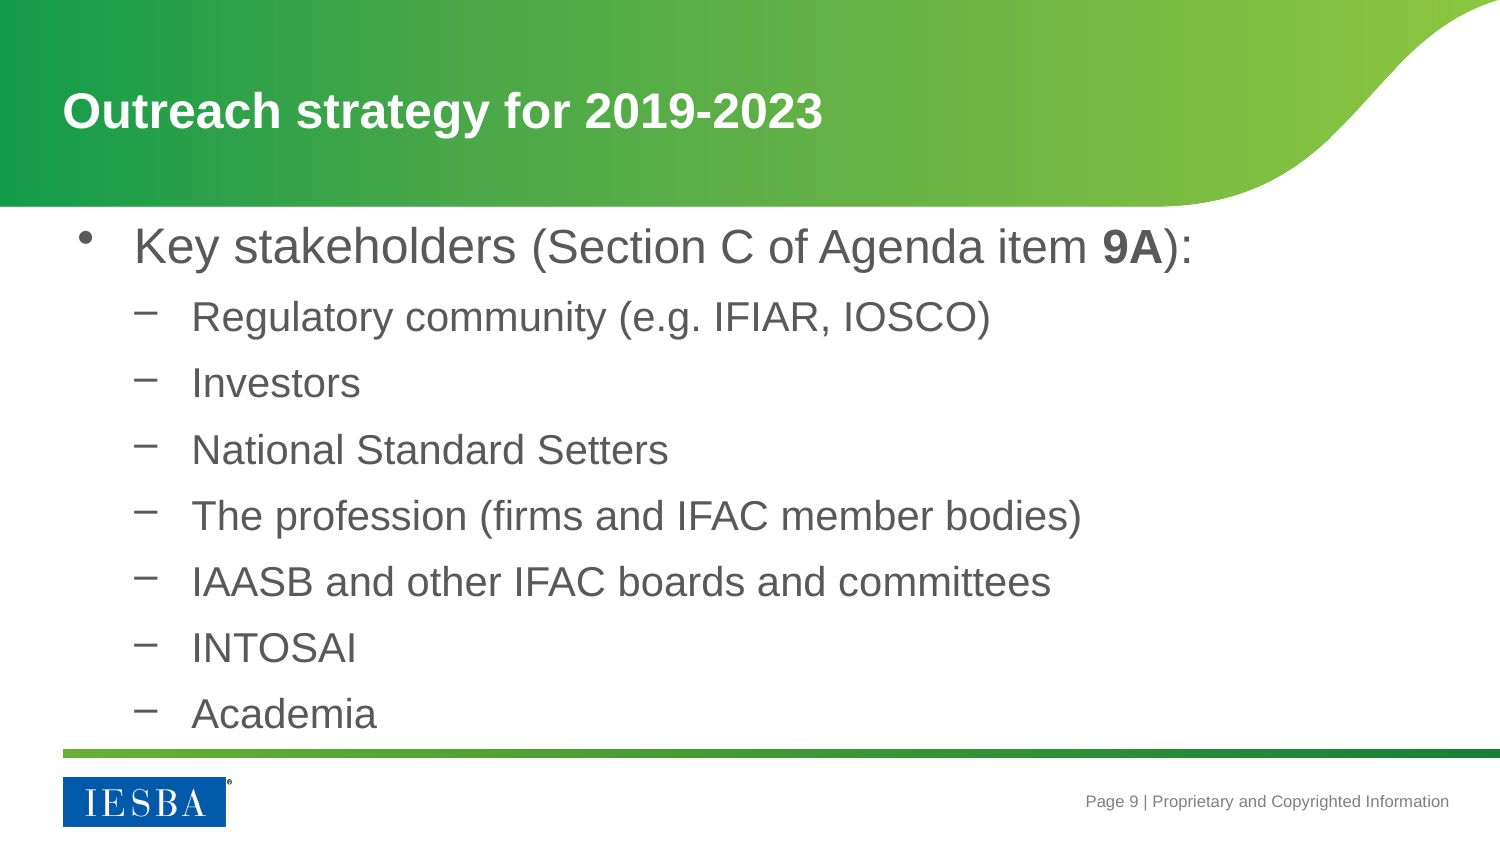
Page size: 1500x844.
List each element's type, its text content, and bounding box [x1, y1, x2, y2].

list Key stakeholders (Section C of Agenda item 9A): Regulatory community (e.g. IFIAR, IOSCO) Investors National Standard Setters The profession (firms and IFAC member bodies) IAASB and other IFAC boards and committees INTOSAI Academia [62, 206, 1444, 750]
title Outreach strategy for 2019-2023 [62, 75, 1300, 142]
picture [0, 0, 1500, 207]
picture [63, 777, 232, 827]
